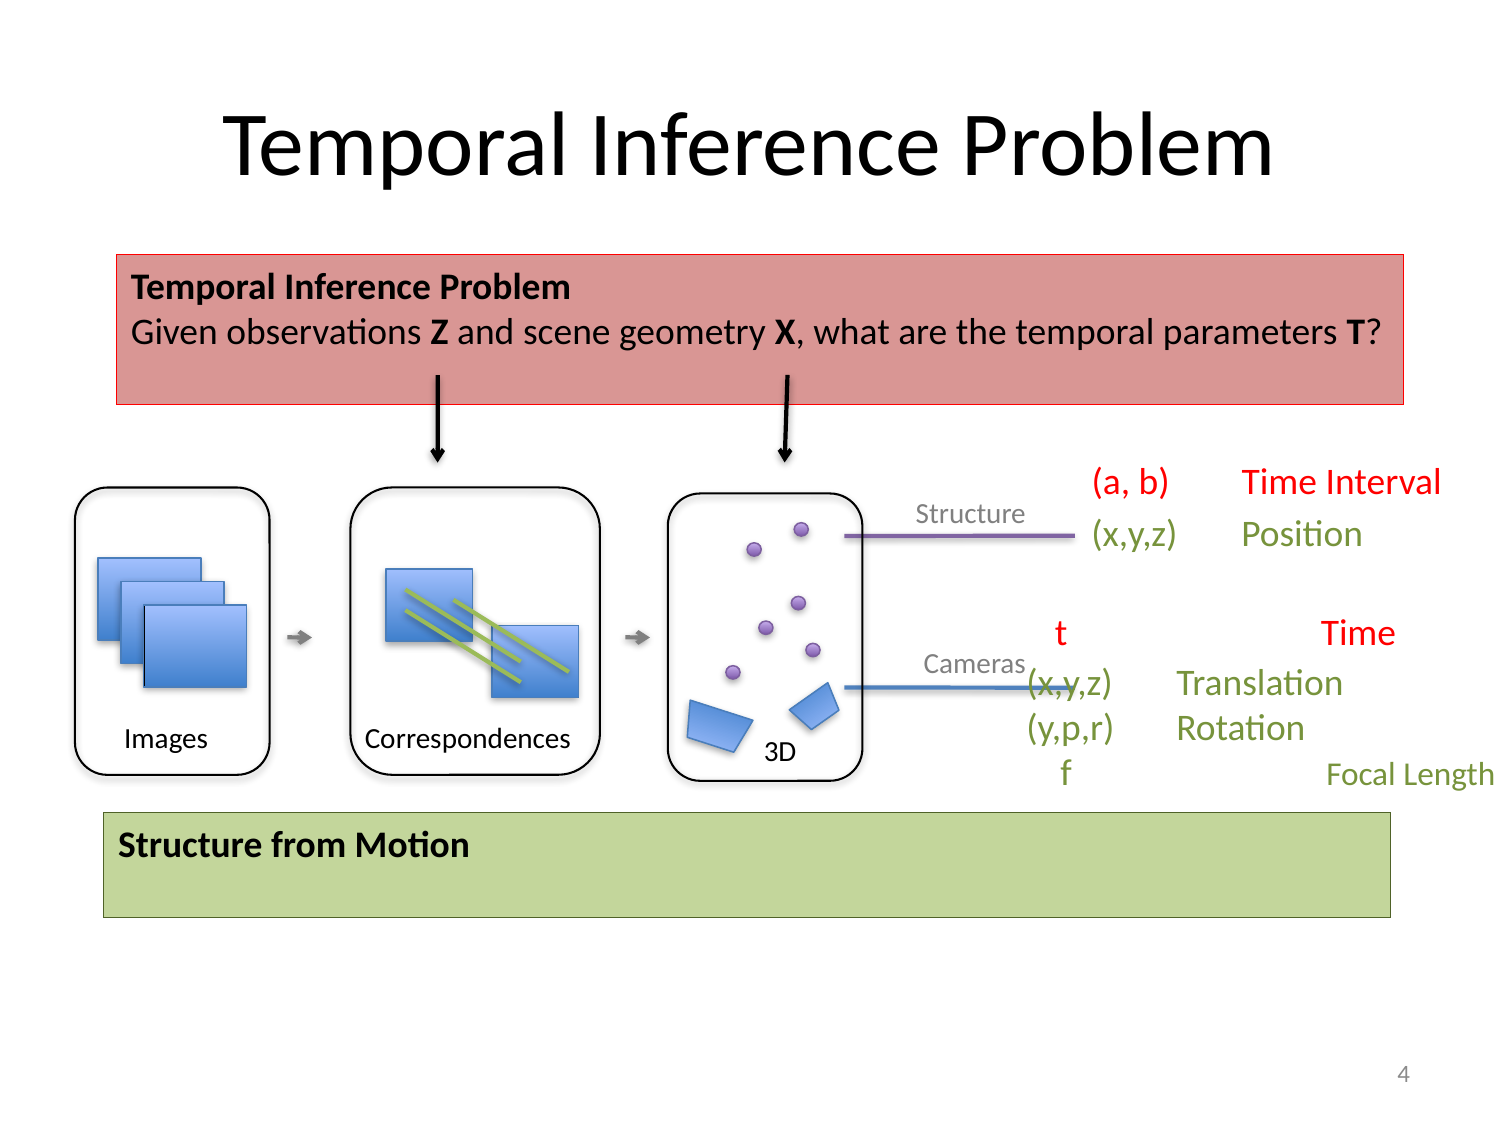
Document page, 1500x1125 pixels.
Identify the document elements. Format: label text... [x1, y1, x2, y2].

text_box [1074, 449, 1459, 687]
title Temporal Inference Problem [75, 45, 1425, 233]
text_box Structure from Motion [103, 812, 1391, 918]
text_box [115, 254, 1404, 463]
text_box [74, 487, 270, 776]
slide_number 4 [1074, 1042, 1425, 1103]
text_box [625, 493, 876, 782]
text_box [287, 487, 601, 776]
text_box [844, 486, 1438, 838]
